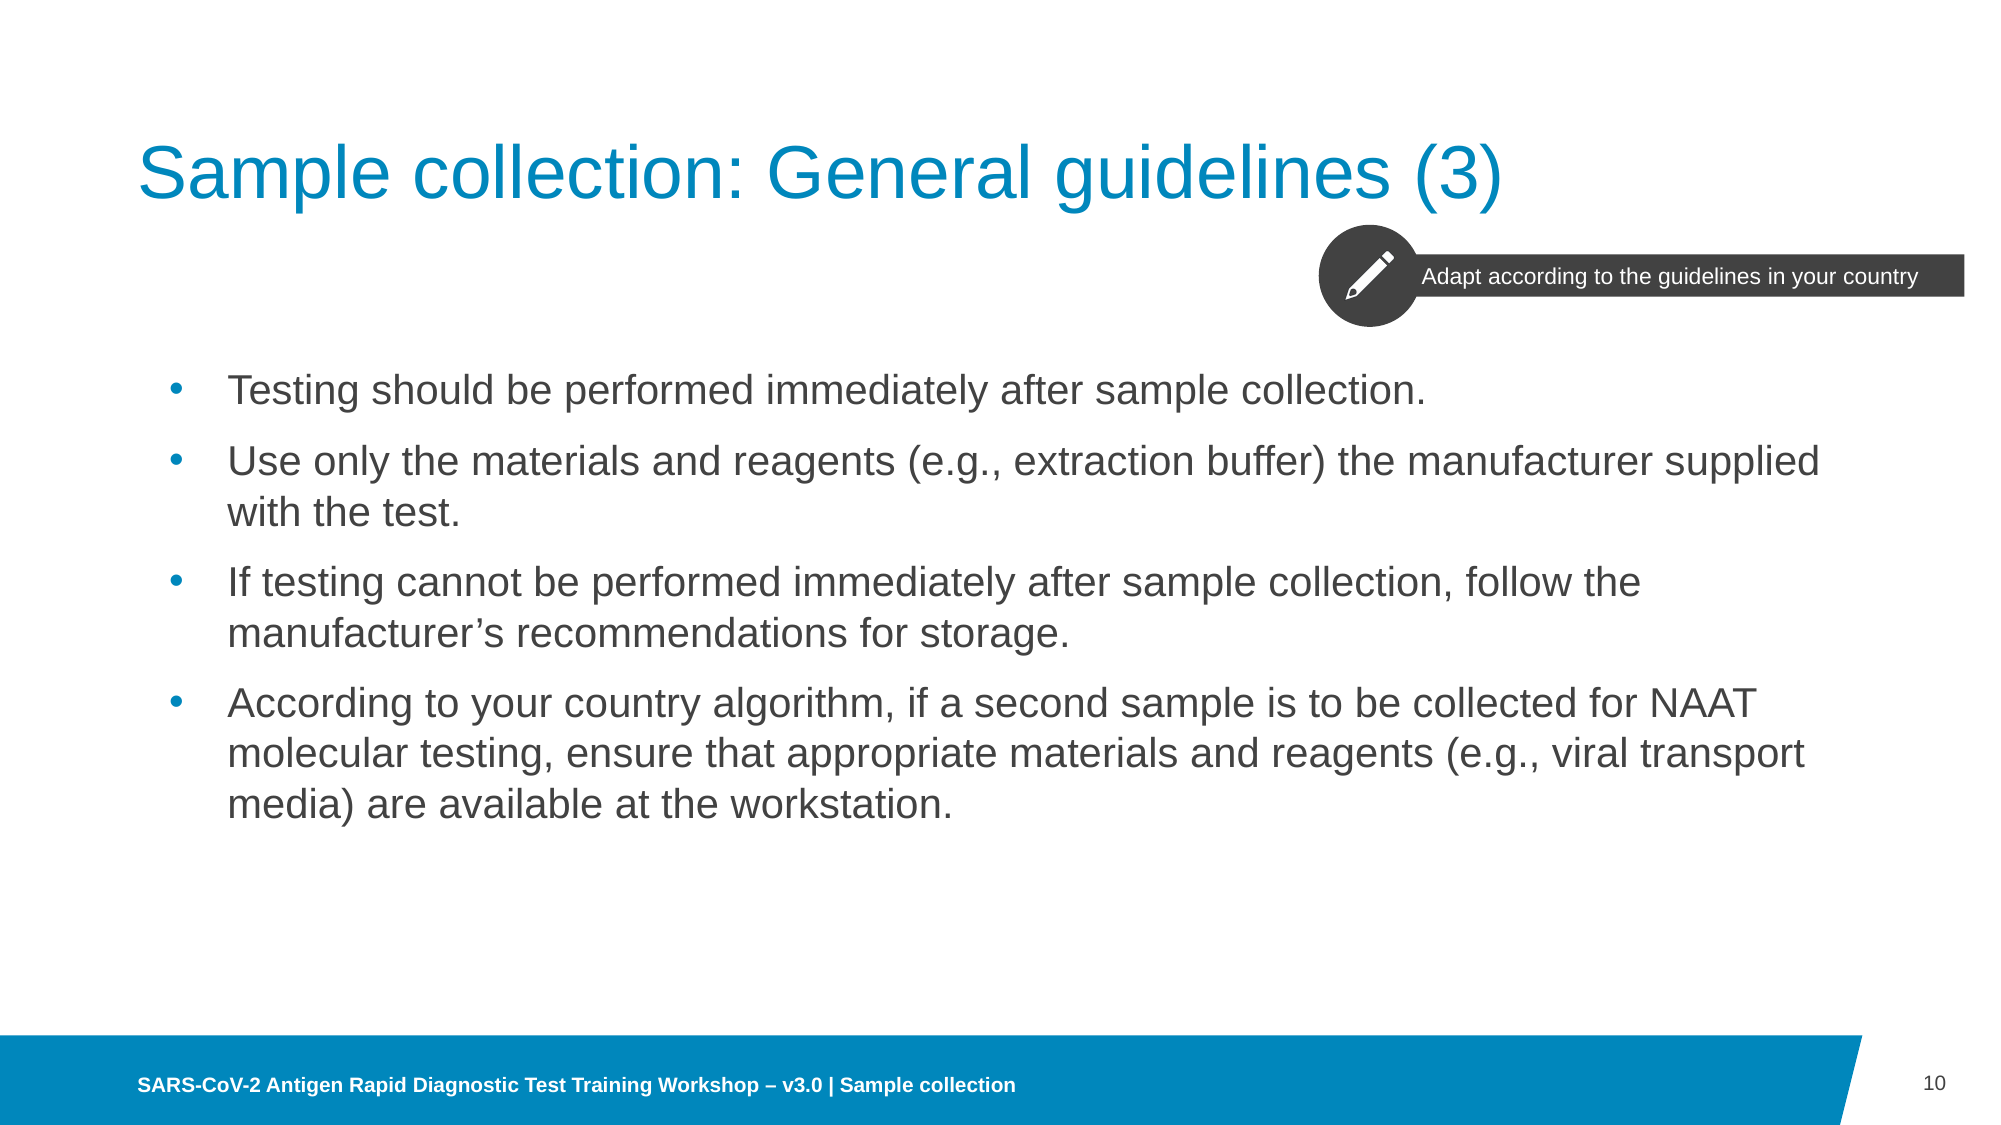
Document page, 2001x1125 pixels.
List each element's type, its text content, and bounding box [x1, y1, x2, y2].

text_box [1320, 226, 1965, 325]
slide_number 10 [1862, 1035, 1947, 1125]
title Sample collection: General guidelines (3) [137, 59, 1863, 215]
list Testing should be performed immediately after sample collection. Use only the materials and reagents (e.g., extraction buffer) the manufacturer supplied with the test. If testing cannot be performed immediately after sample collection, follow the manufacturer’s recommendations for storage. According to your country algorithm, if a second sample is to be collected for NAAT molecular testing, ensure that appropriate materials and reagents (e.g., viral transport media) are available at the workstation. [137, 284, 1863, 1014]
footer SARS-CoV-2 Antigen Rapid Diagnostic Test Training Workshop – v3.0 | Sample collection [137, 1042, 1338, 1125]
